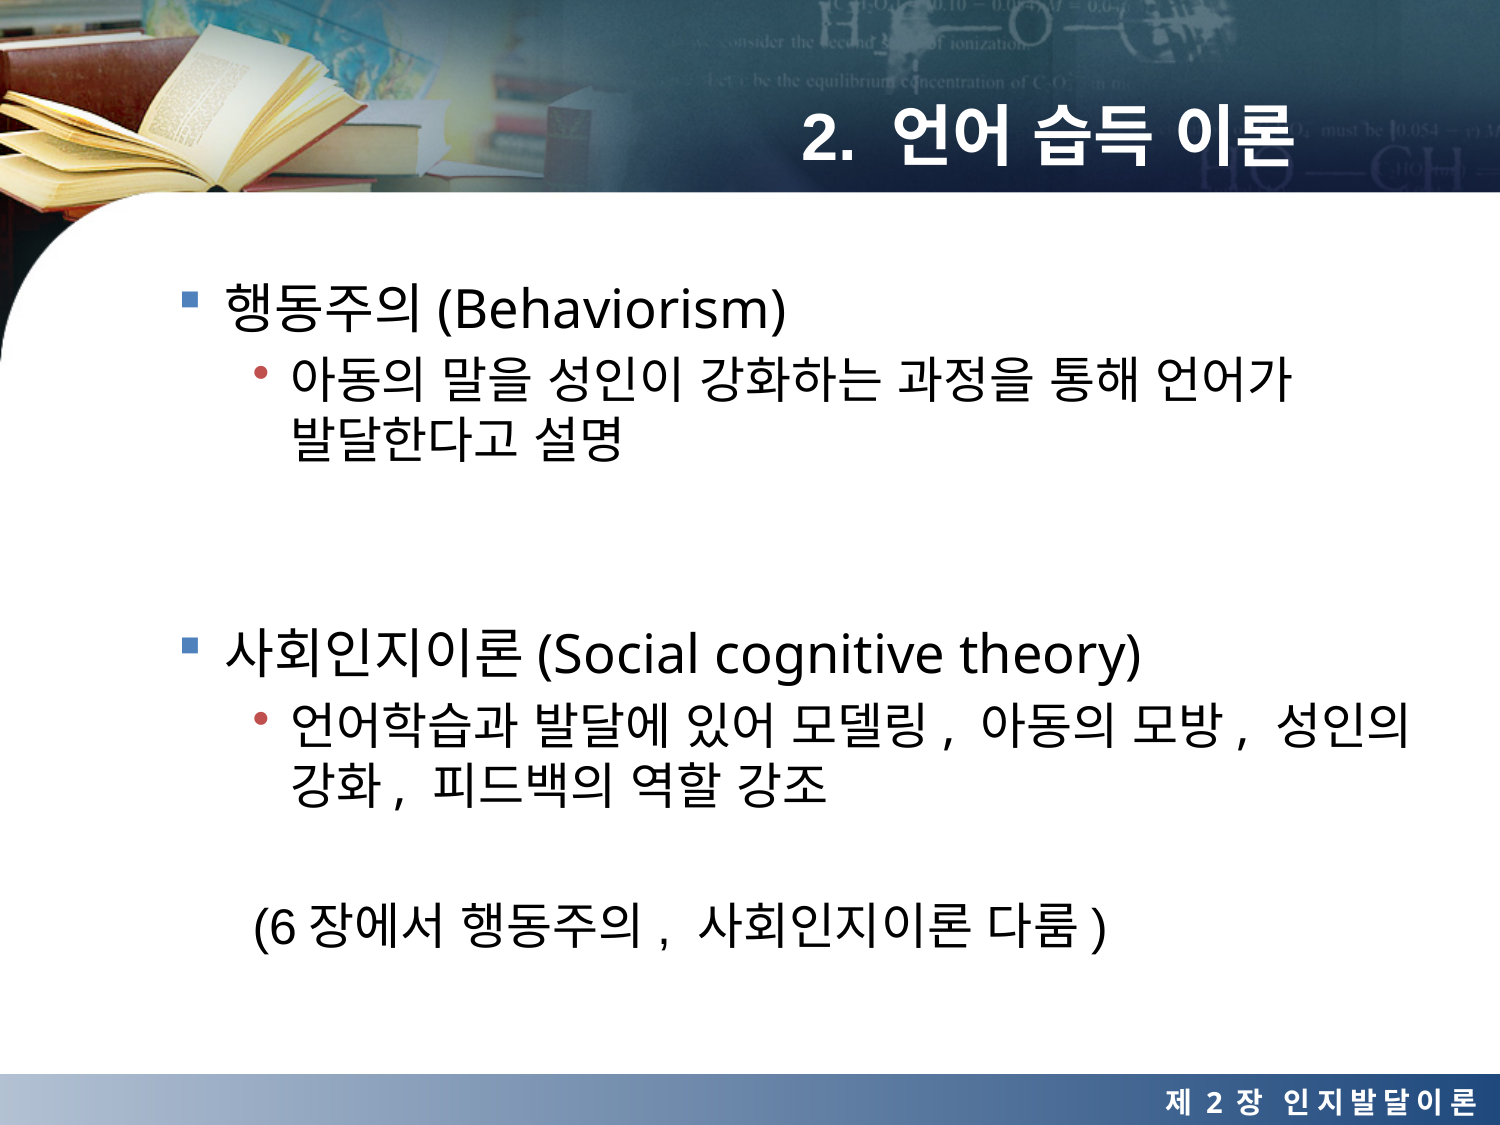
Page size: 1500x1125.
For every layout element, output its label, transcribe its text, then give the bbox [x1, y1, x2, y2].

picture [0, 0, 1500, 383]
title 2. 언어 습득 이론 [137, 93, 1313, 174]
list 행동주의(Behaviorism) 아동의 말을 성인이 강화하는 과정을 통해 언어가 발달한다고 설명 사회인지이론(Social cognitive theory) 언어학습과 발달에 있어 모델링, 아동의 모방, 성인의 강화, 피드백의 역할 강조 (6장에서 행동주의, 사회인지이론 다룸) [87, 266, 1432, 1067]
